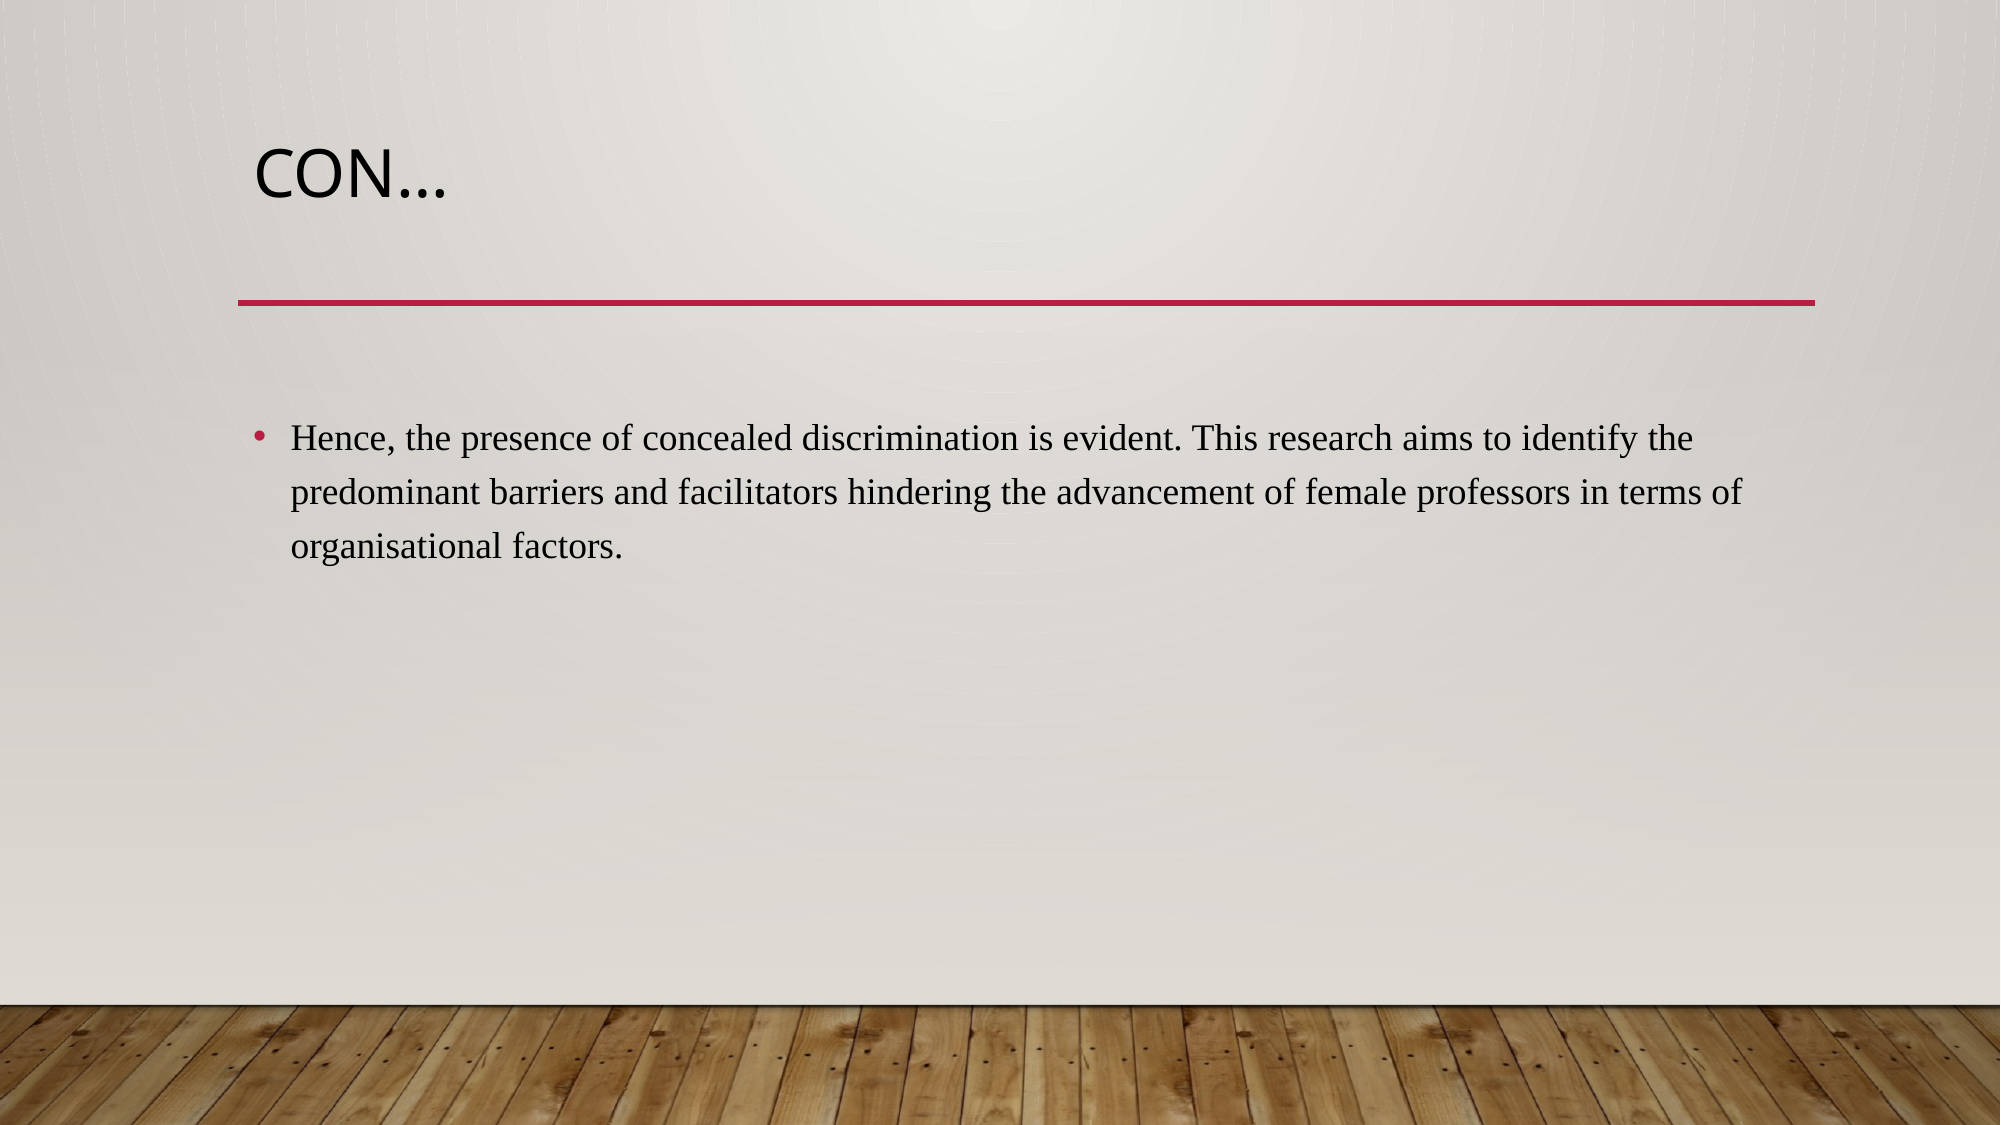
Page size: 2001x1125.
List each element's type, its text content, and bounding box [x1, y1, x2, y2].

picture [0, 1005, 2000, 1125]
title Con… [238, 131, 1814, 305]
list Hence, the presence of concealed discrimination is evident. This research aims to identify the predominant barriers and facilitators hindering the advancement of female professors in terms of organisational factors. [238, 330, 1814, 897]
